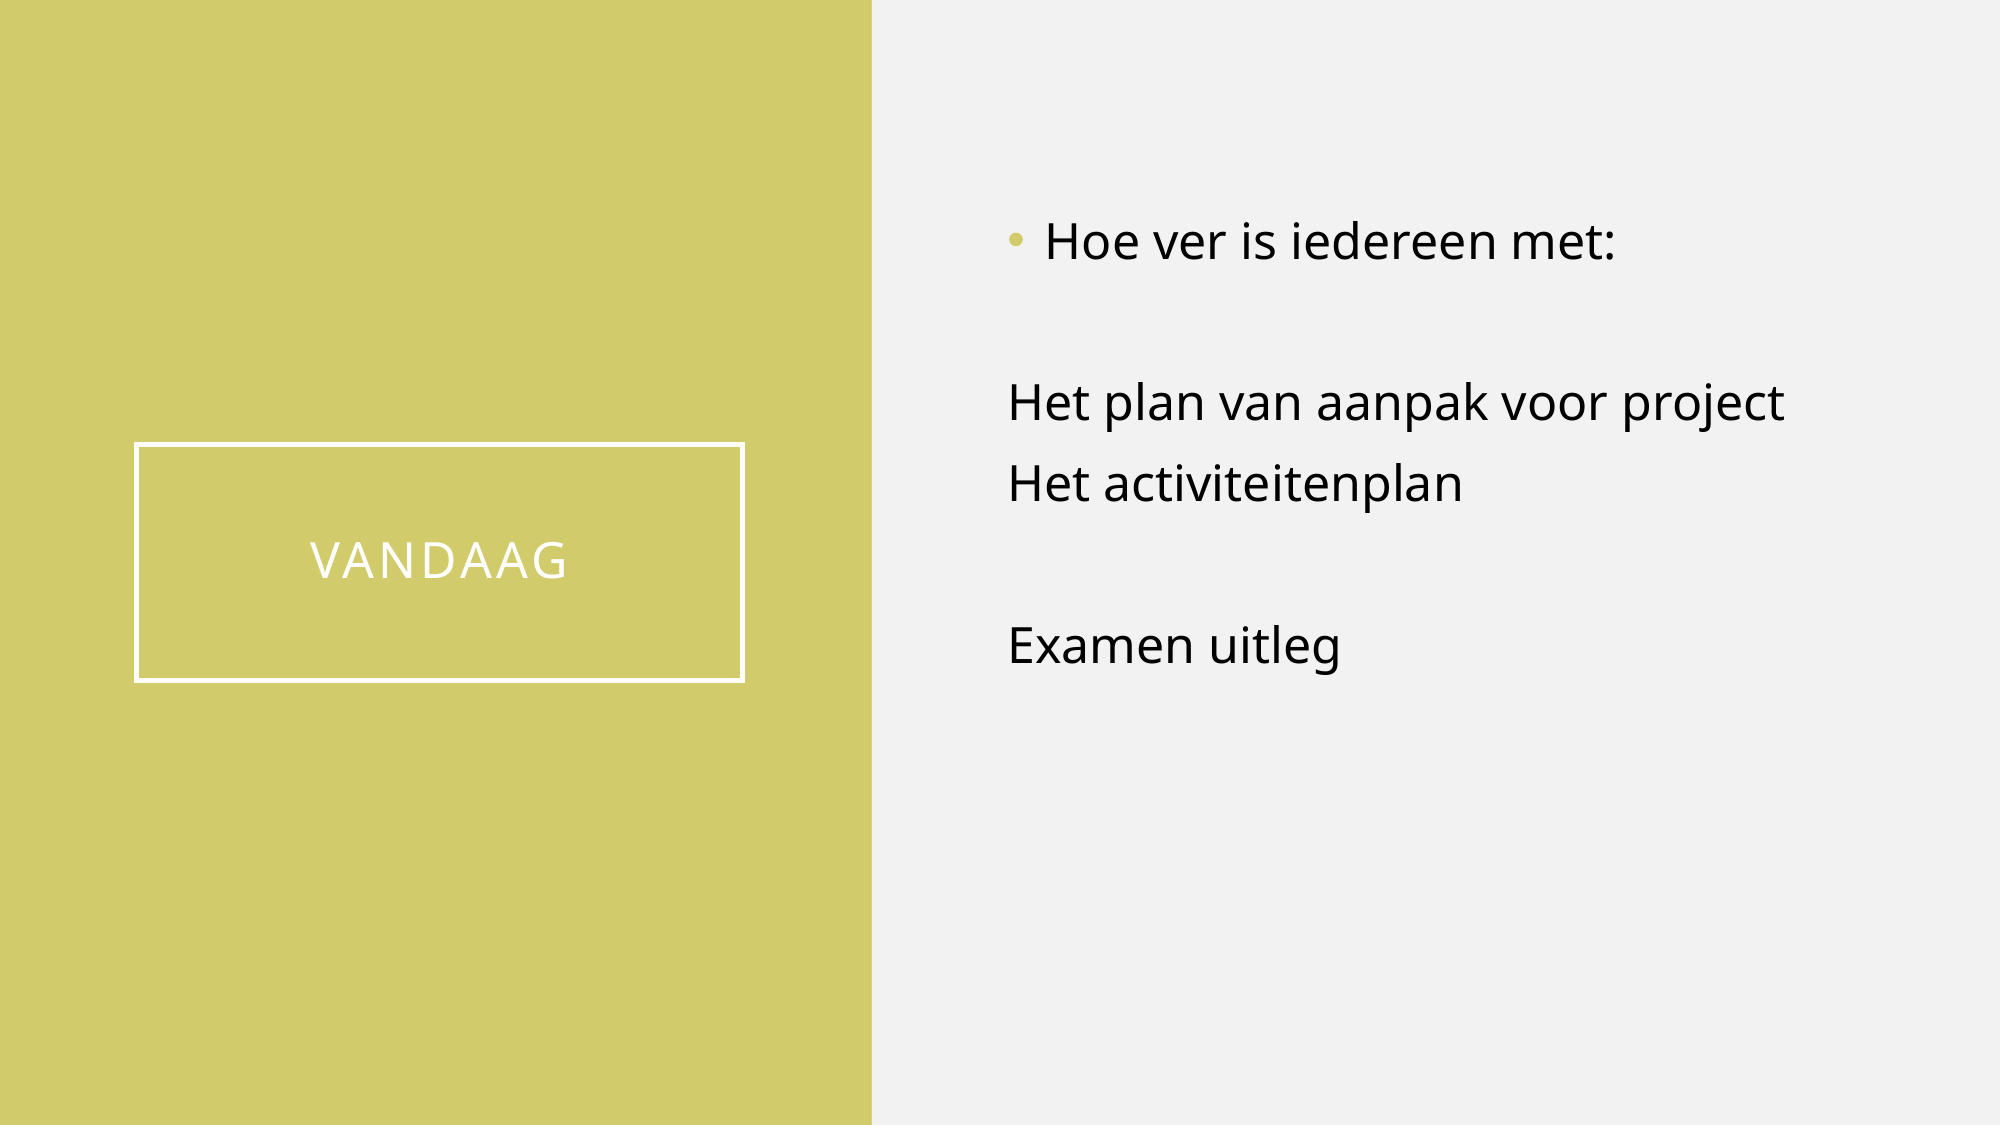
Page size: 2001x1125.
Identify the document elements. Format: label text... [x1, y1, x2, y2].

text_box [871, 0, 2000, 1125]
list Hoe ver is iedereen met: Het plan van aanpak voor project Het activiteitenplan Examen uitleg [992, 131, 1880, 994]
title VANDAAG [134, 442, 745, 683]
